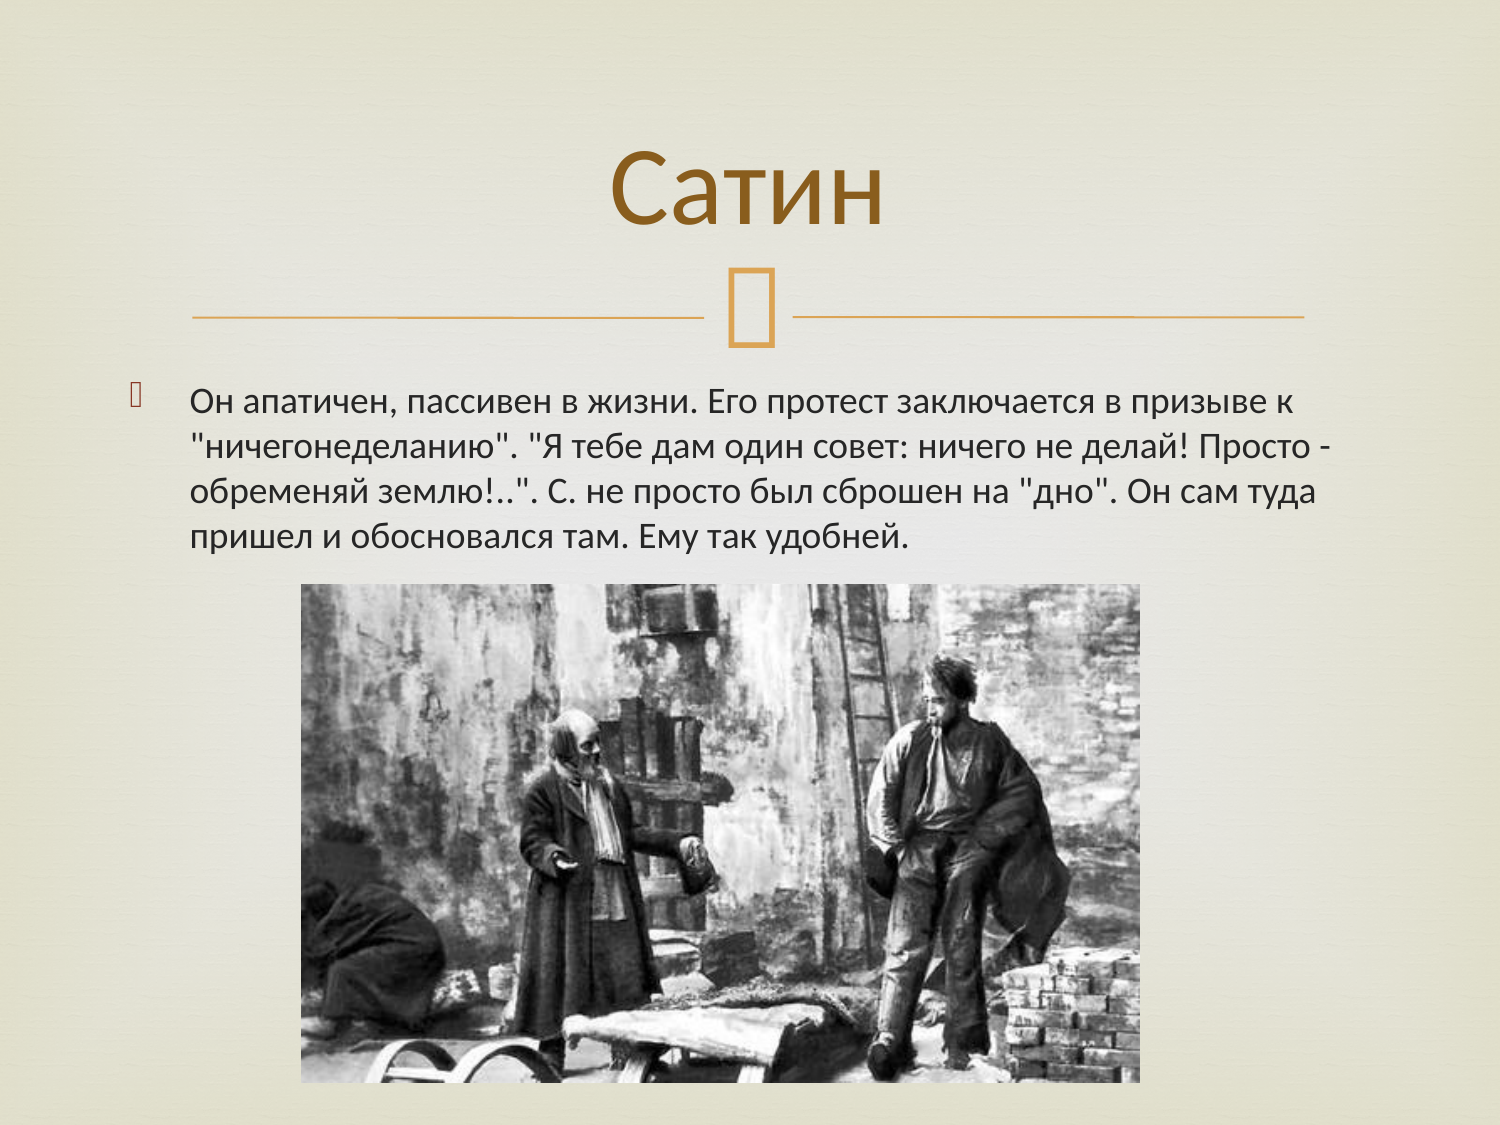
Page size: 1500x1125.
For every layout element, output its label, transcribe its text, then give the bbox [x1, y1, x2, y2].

title Сатин [112, 93, 1386, 267]
picture [300, 583, 1141, 1084]
list Он апатичен, пассивен в жизни. Его протест заключается в призыве к "ничегонеделанию". "Я тебе дам один совет: ничего не делай! Просто - обременяй землю!..". С. не просто был сброшен на "дно". Он сам туда пришел и обосновался там. Ему так удобней. [114, 368, 1386, 1005]
